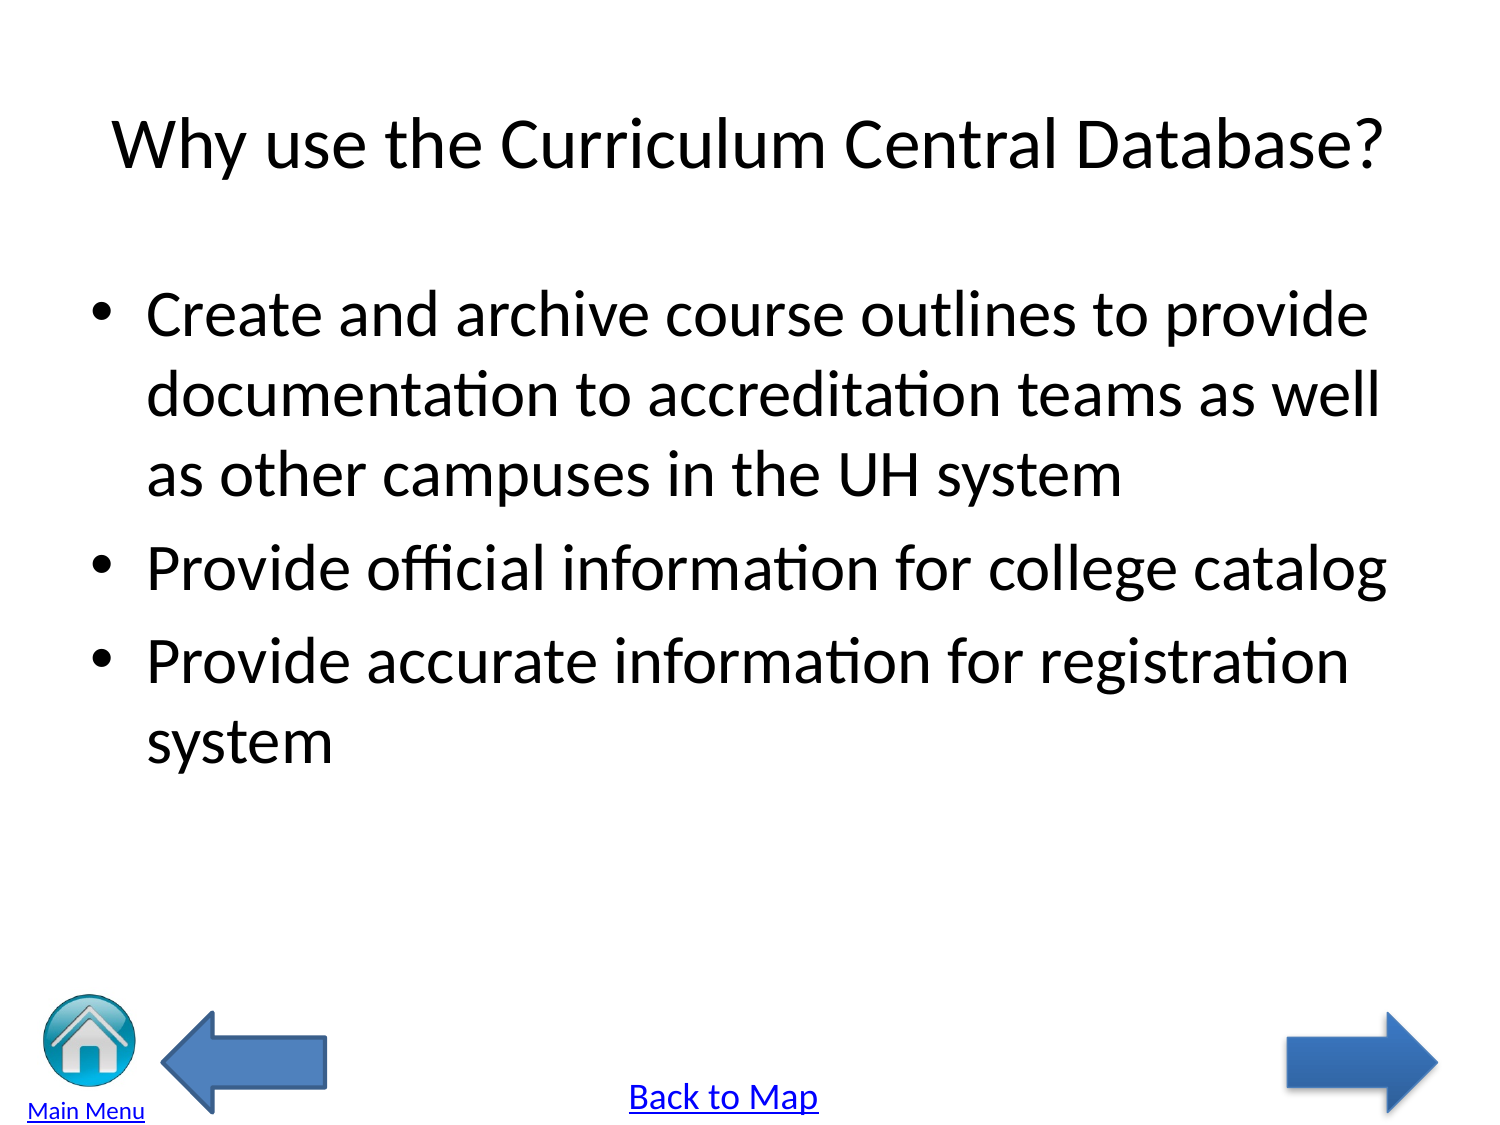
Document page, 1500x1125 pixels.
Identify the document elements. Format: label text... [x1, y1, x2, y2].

list Create and archive course outlines to provide documentation to accreditation teams as well as other campuses in the UH system Provide official information for college catalog Provide accurate information for registration system [75, 262, 1425, 1005]
title Why use the Curriculum Central Database? [75, 45, 1425, 233]
picture [37, 987, 141, 1091]
text_box Back to Map [613, 1064, 834, 1125]
